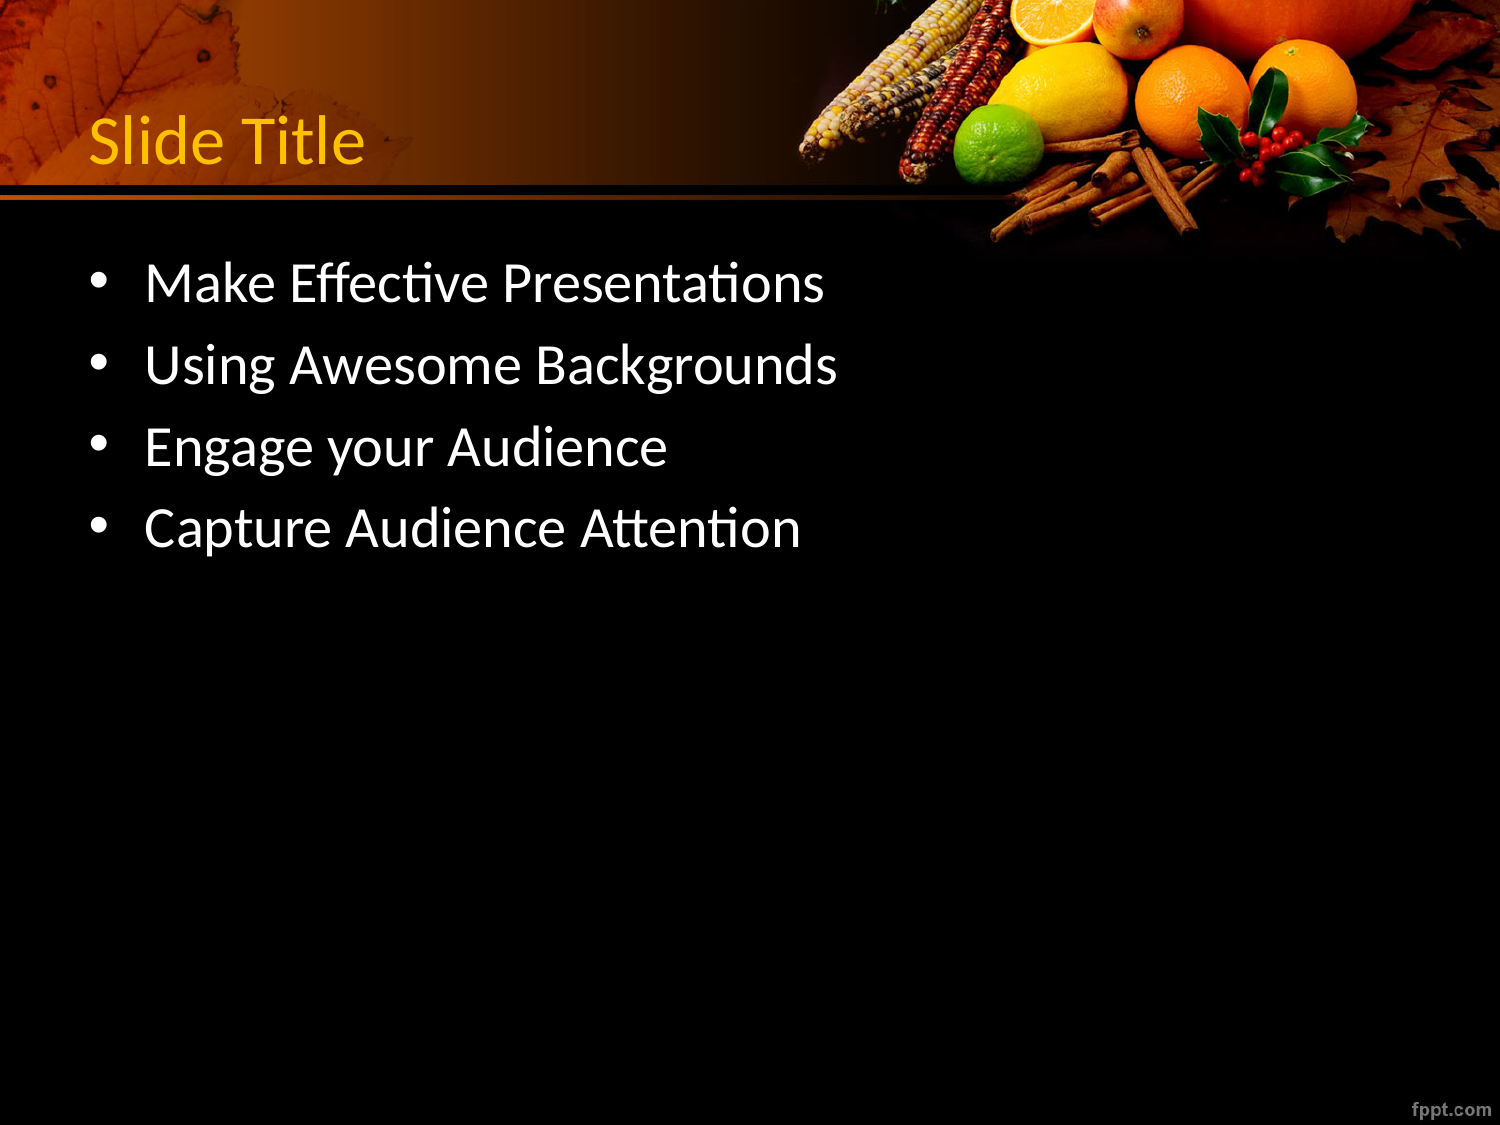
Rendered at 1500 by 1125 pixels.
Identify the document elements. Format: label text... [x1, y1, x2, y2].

picture [0, 0, 1500, 1125]
list Make Effective Presentations Using Awesome Backgrounds Engage your Audience Capture Audience Attention [73, 236, 1427, 1014]
title Slide Title [73, 86, 1427, 187]
